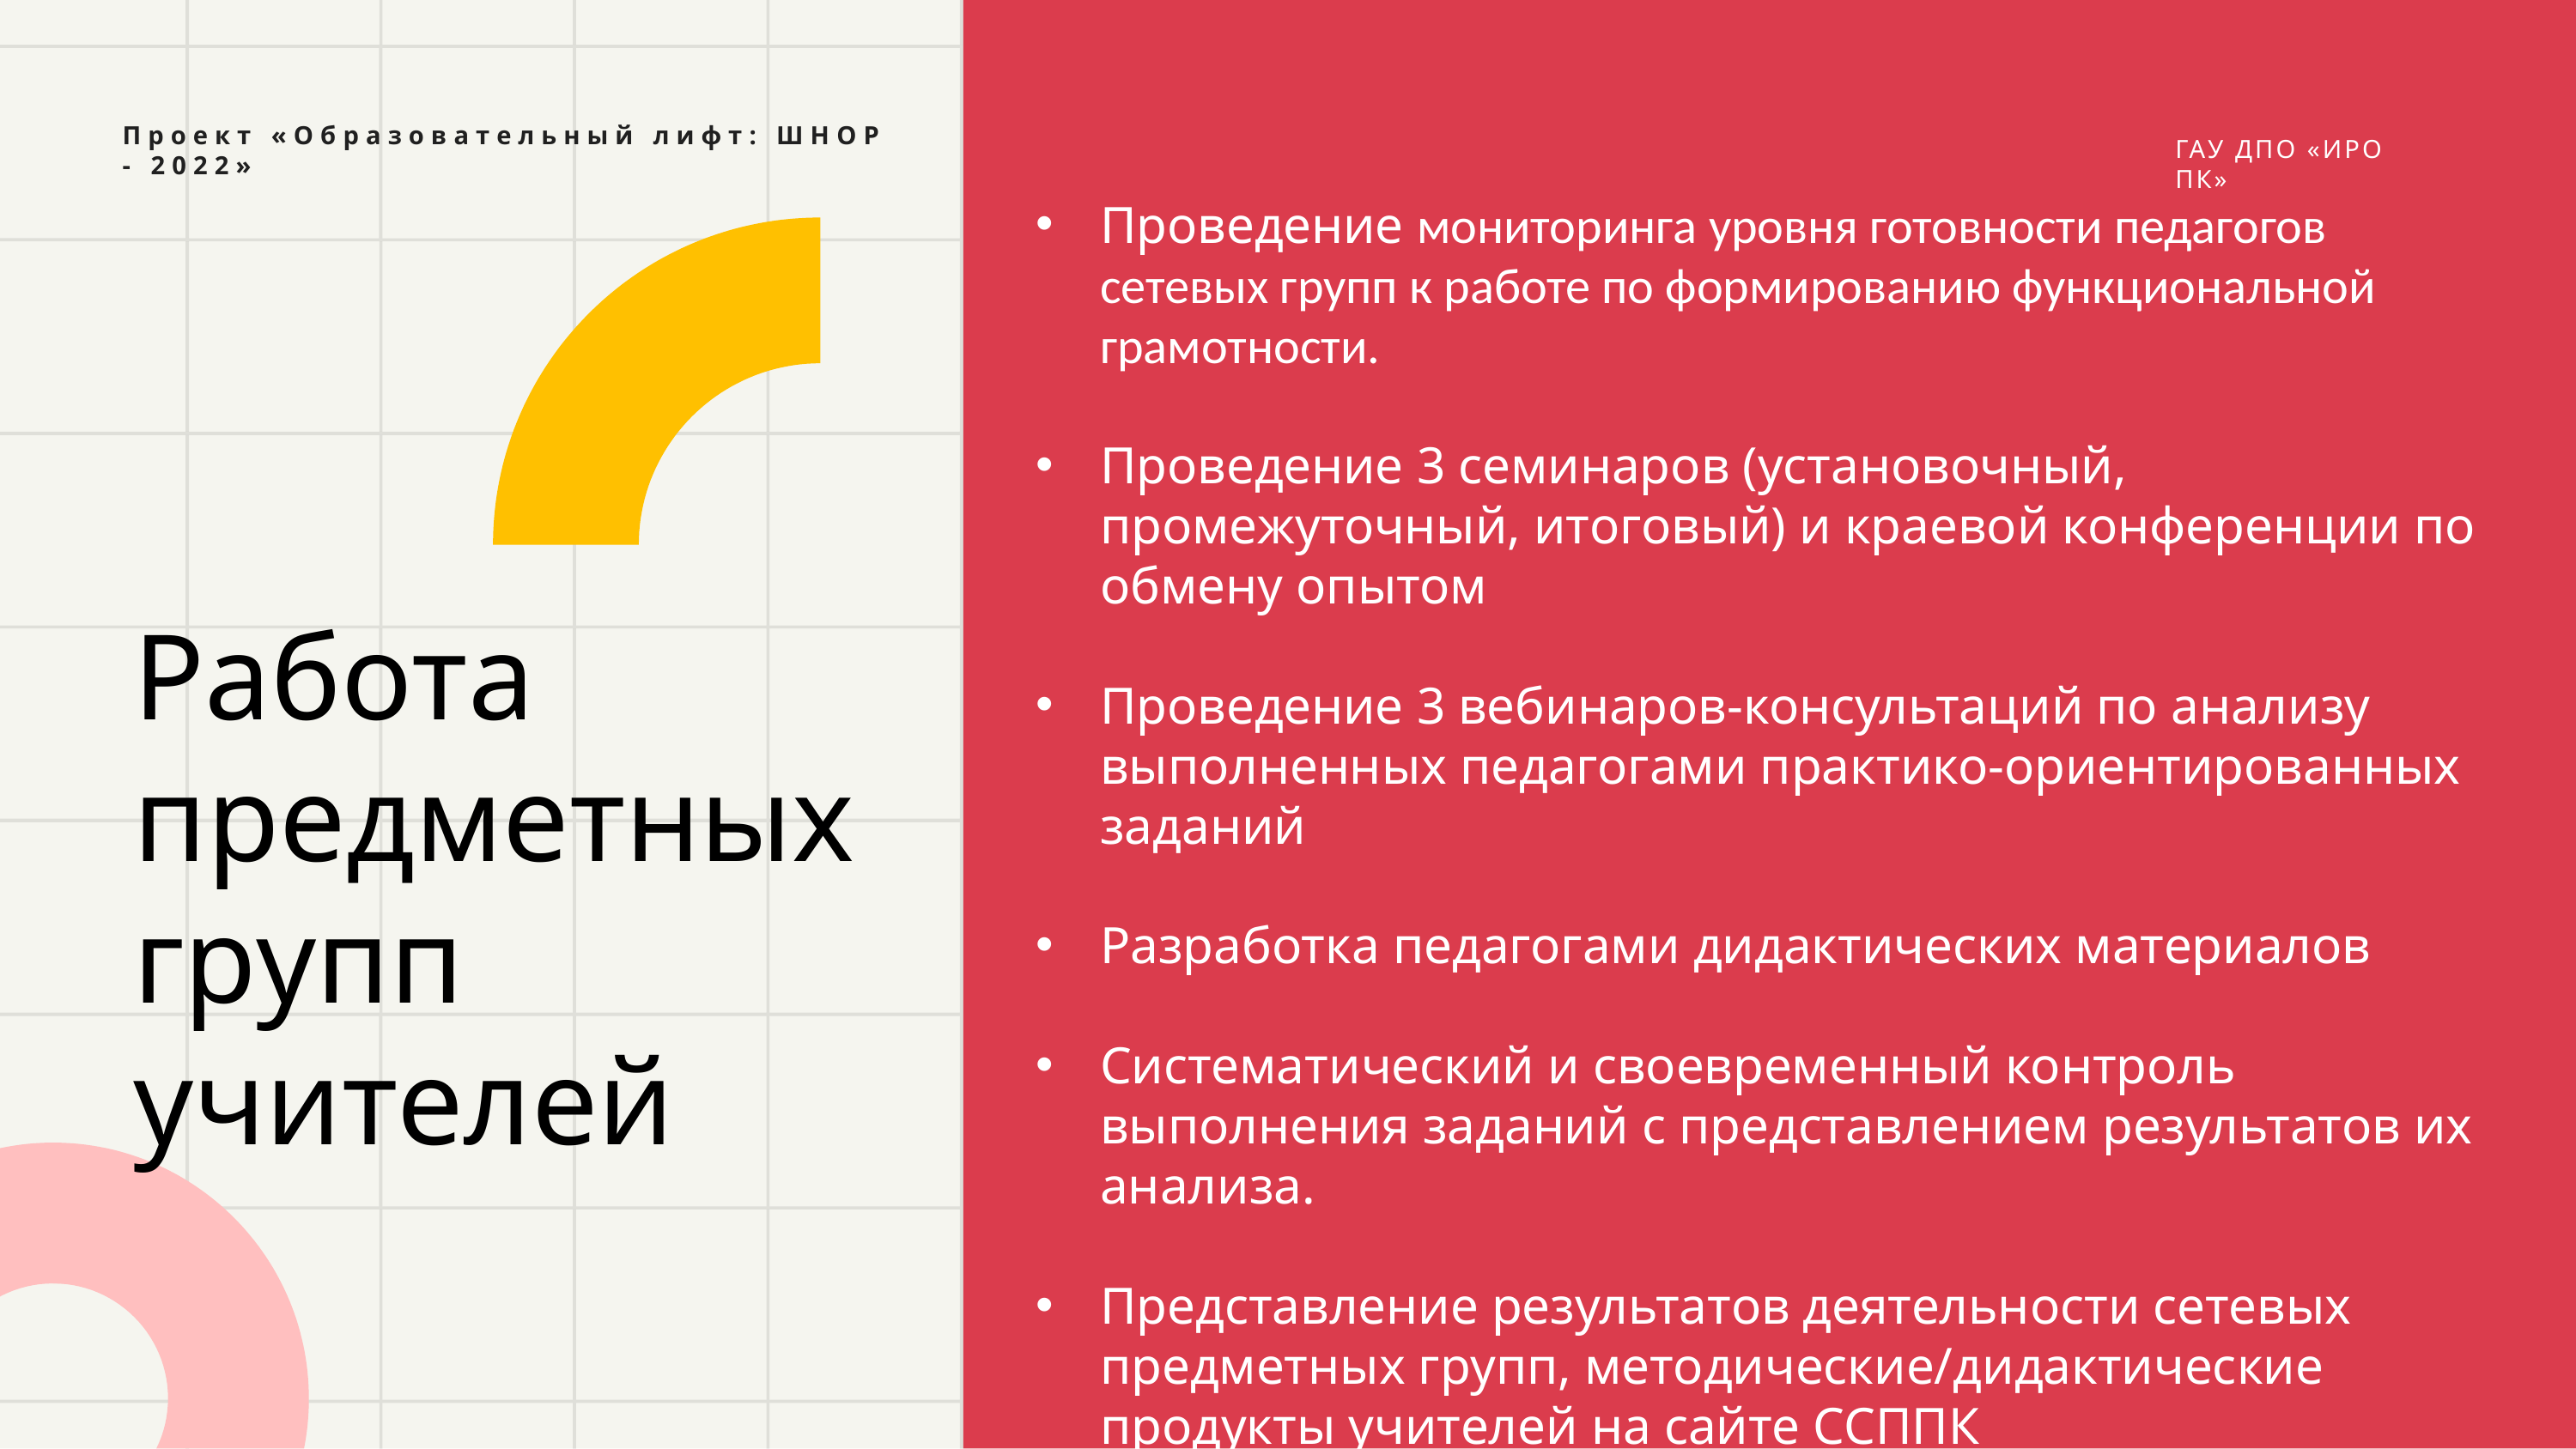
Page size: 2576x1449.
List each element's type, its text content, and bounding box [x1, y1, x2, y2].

text_box Проведение мониторинга уровня готовности педагогов сетевых групп к работе по формированию функциональной грамотности. Проведение 3 семинаров (установочный, промежуточный, итоговый) и краевой конференции по обмену опытом Проведение 3 вебинаров-консультаций по анализу выполненных педагогами практико-ориентированных заданий Разработка педагогами дидактических материалов Систематический и своевременный контроль выполнения заданий с представлением результатов их анализа. Представление результатов деятельности сетевых предметных групп, методические/дидактические продукты учителей на сайте ССППК [1036, 164, 2501, 1449]
text_box ГАУ ДПО «ИРО ПК» [2173, 130, 2433, 193]
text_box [0, 0, 964, 1449]
text_box [965, 0, 2576, 1449]
